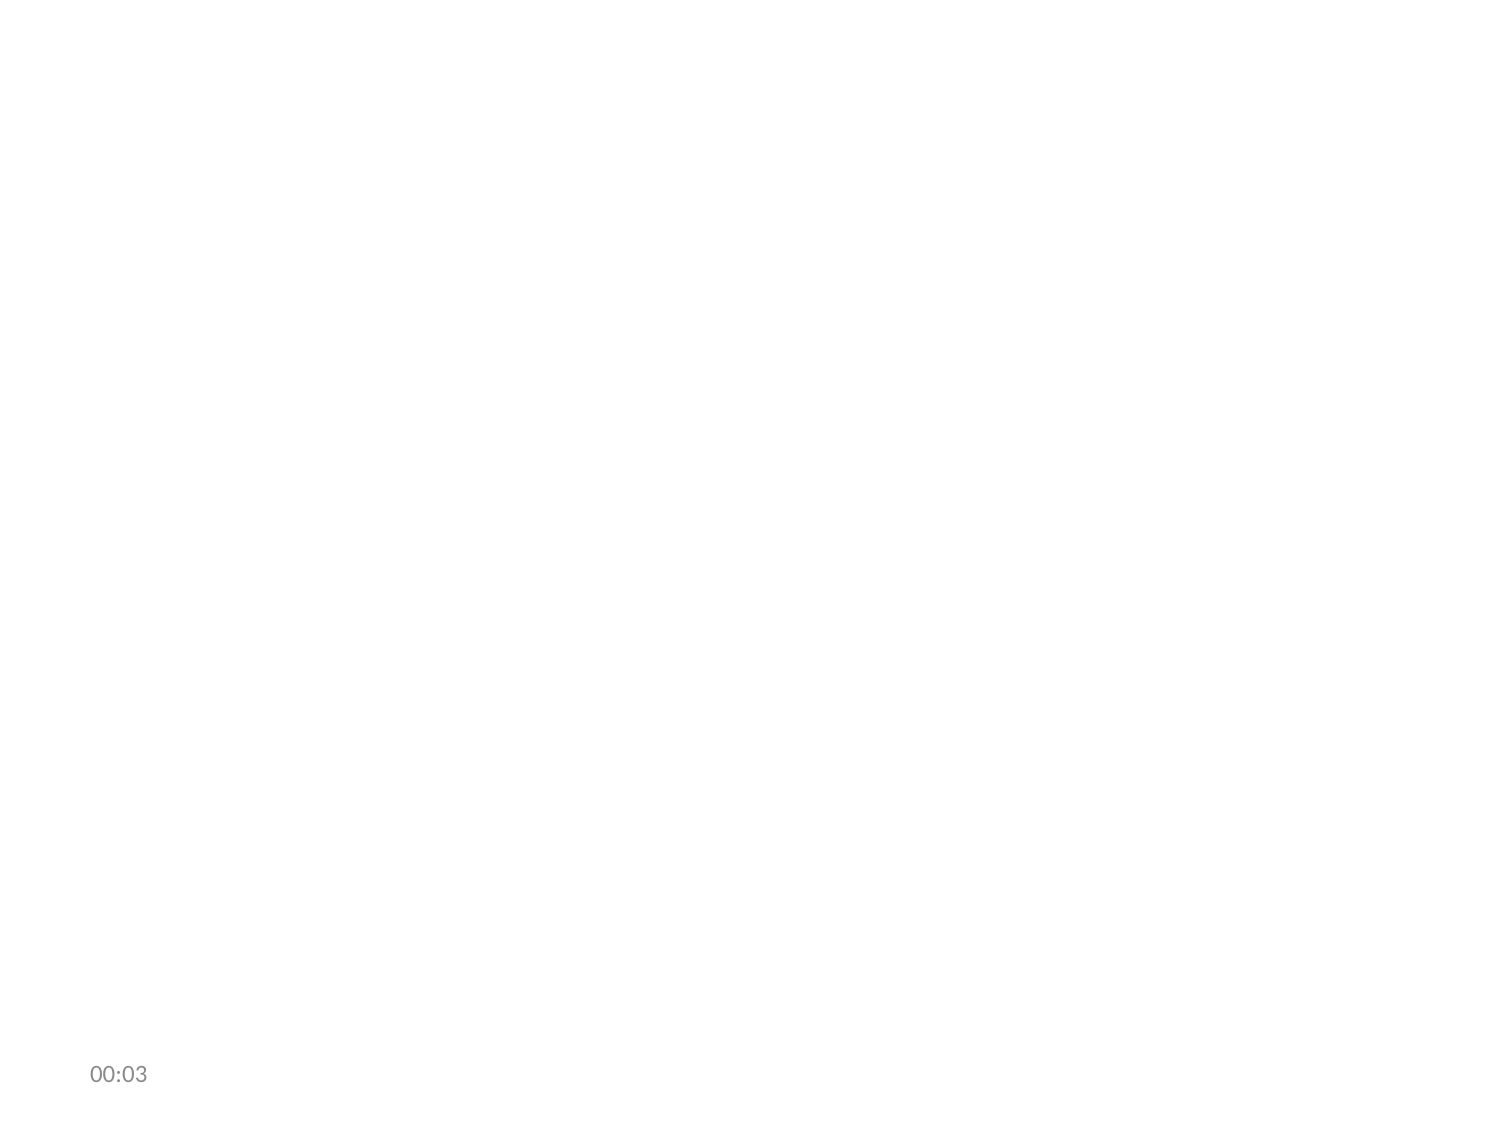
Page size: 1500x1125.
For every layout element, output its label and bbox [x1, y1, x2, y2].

slide_number [75, 1042, 425, 1103]
